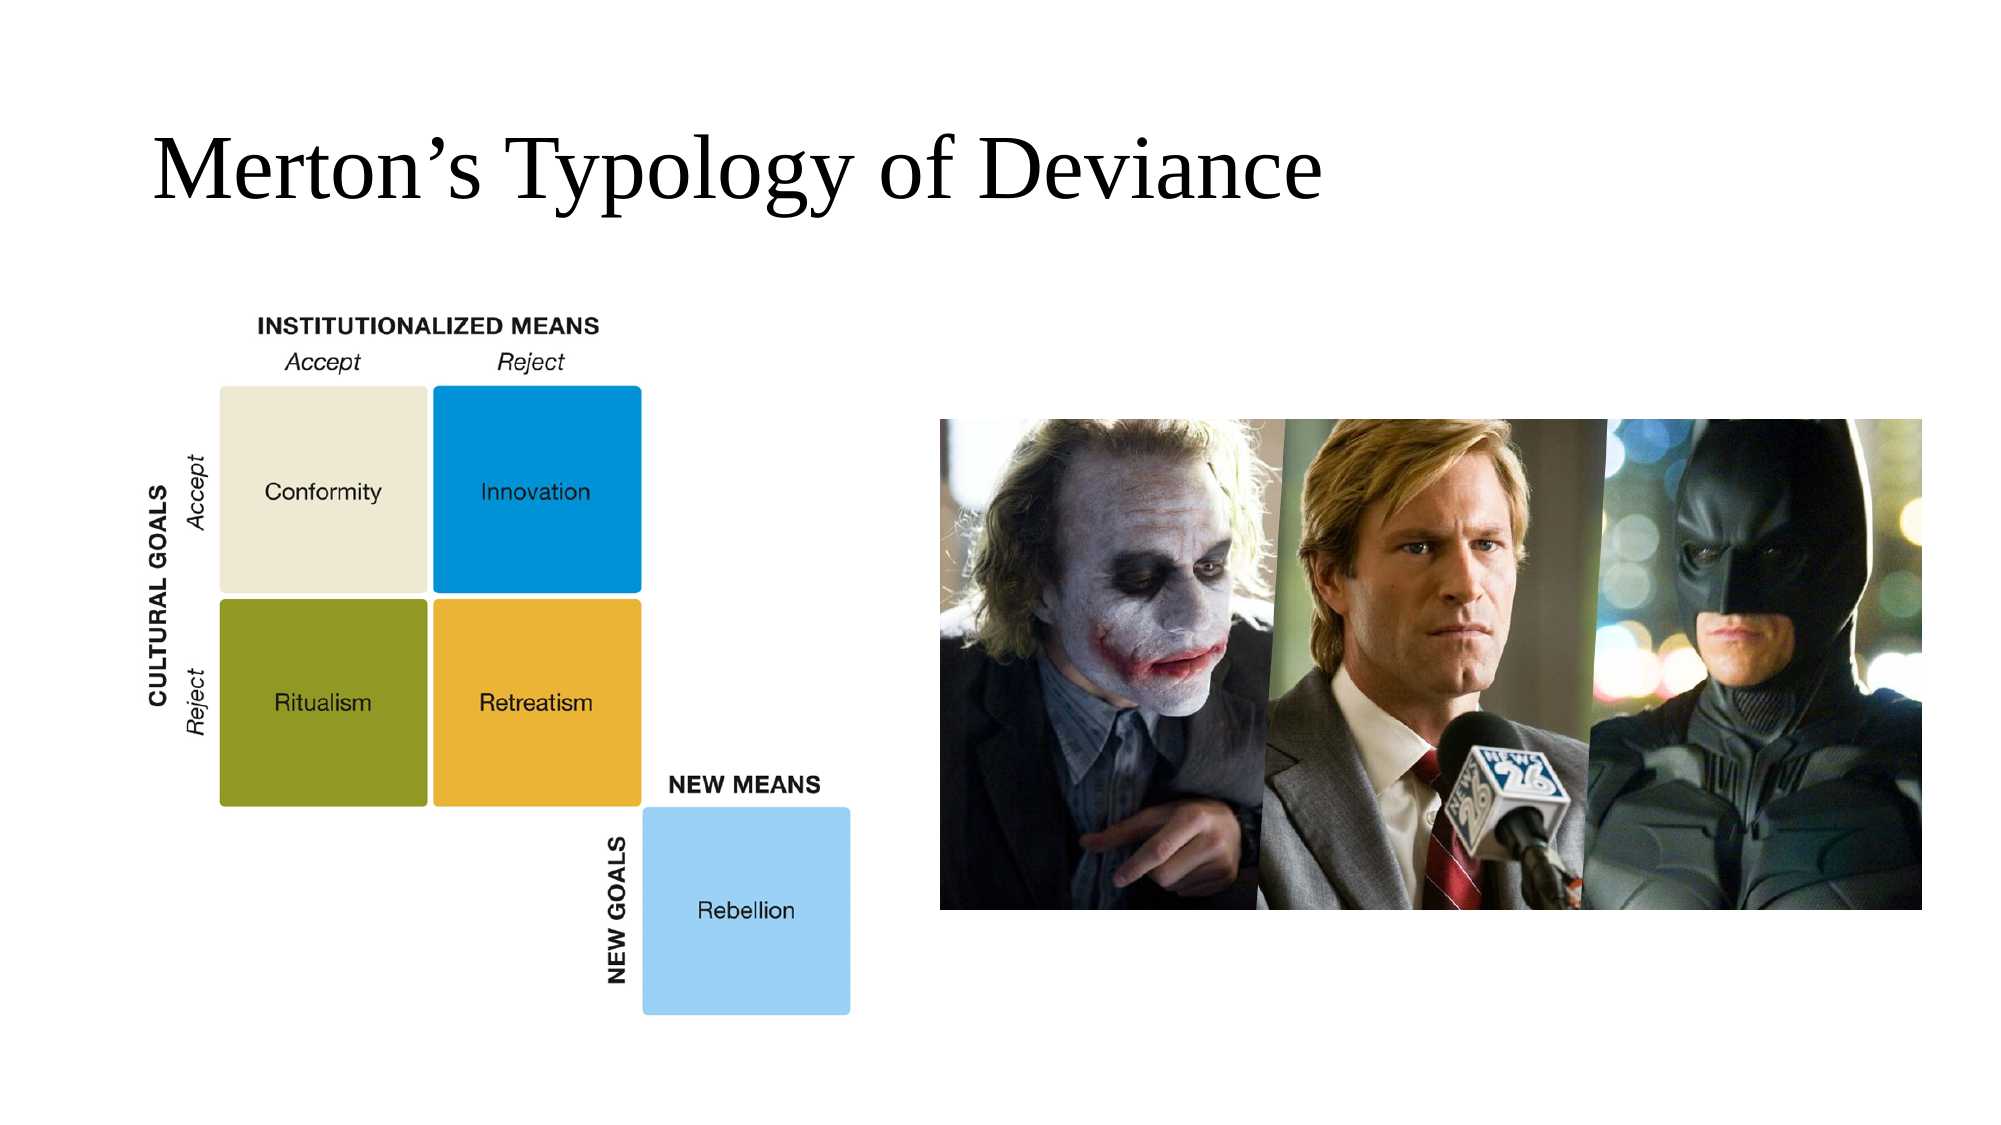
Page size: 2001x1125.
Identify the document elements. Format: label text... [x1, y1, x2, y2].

picture [940, 419, 1922, 910]
title Merton’s Typology of Deviance [137, 59, 1863, 278]
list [137, 307, 857, 1022]
